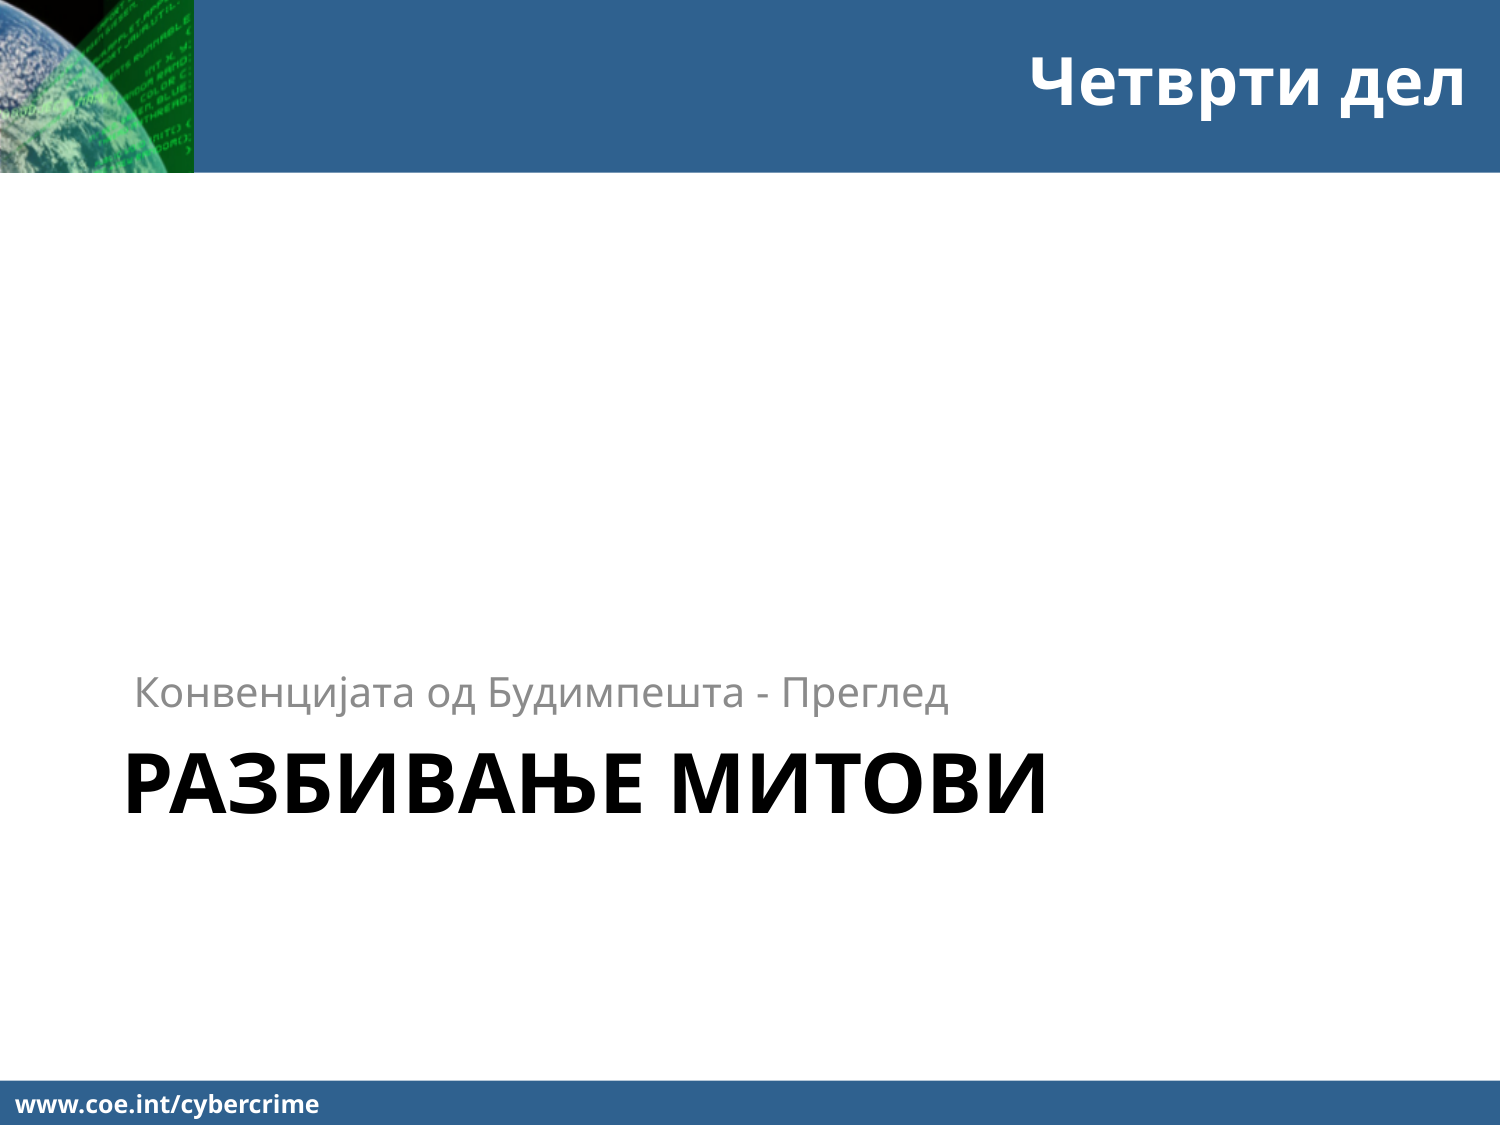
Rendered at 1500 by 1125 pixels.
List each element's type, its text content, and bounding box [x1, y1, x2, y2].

picture [0, 0, 194, 173]
text_box www.coe.int/cybercrime [0, 1079, 1500, 1125]
text_box Четврти дел [230, 31, 1483, 126]
list Конвенцијата од Будимпешта - Преглед [118, 476, 1394, 723]
text_box [197, 0, 1500, 175]
title Разбивање митови [106, 722, 1412, 947]
